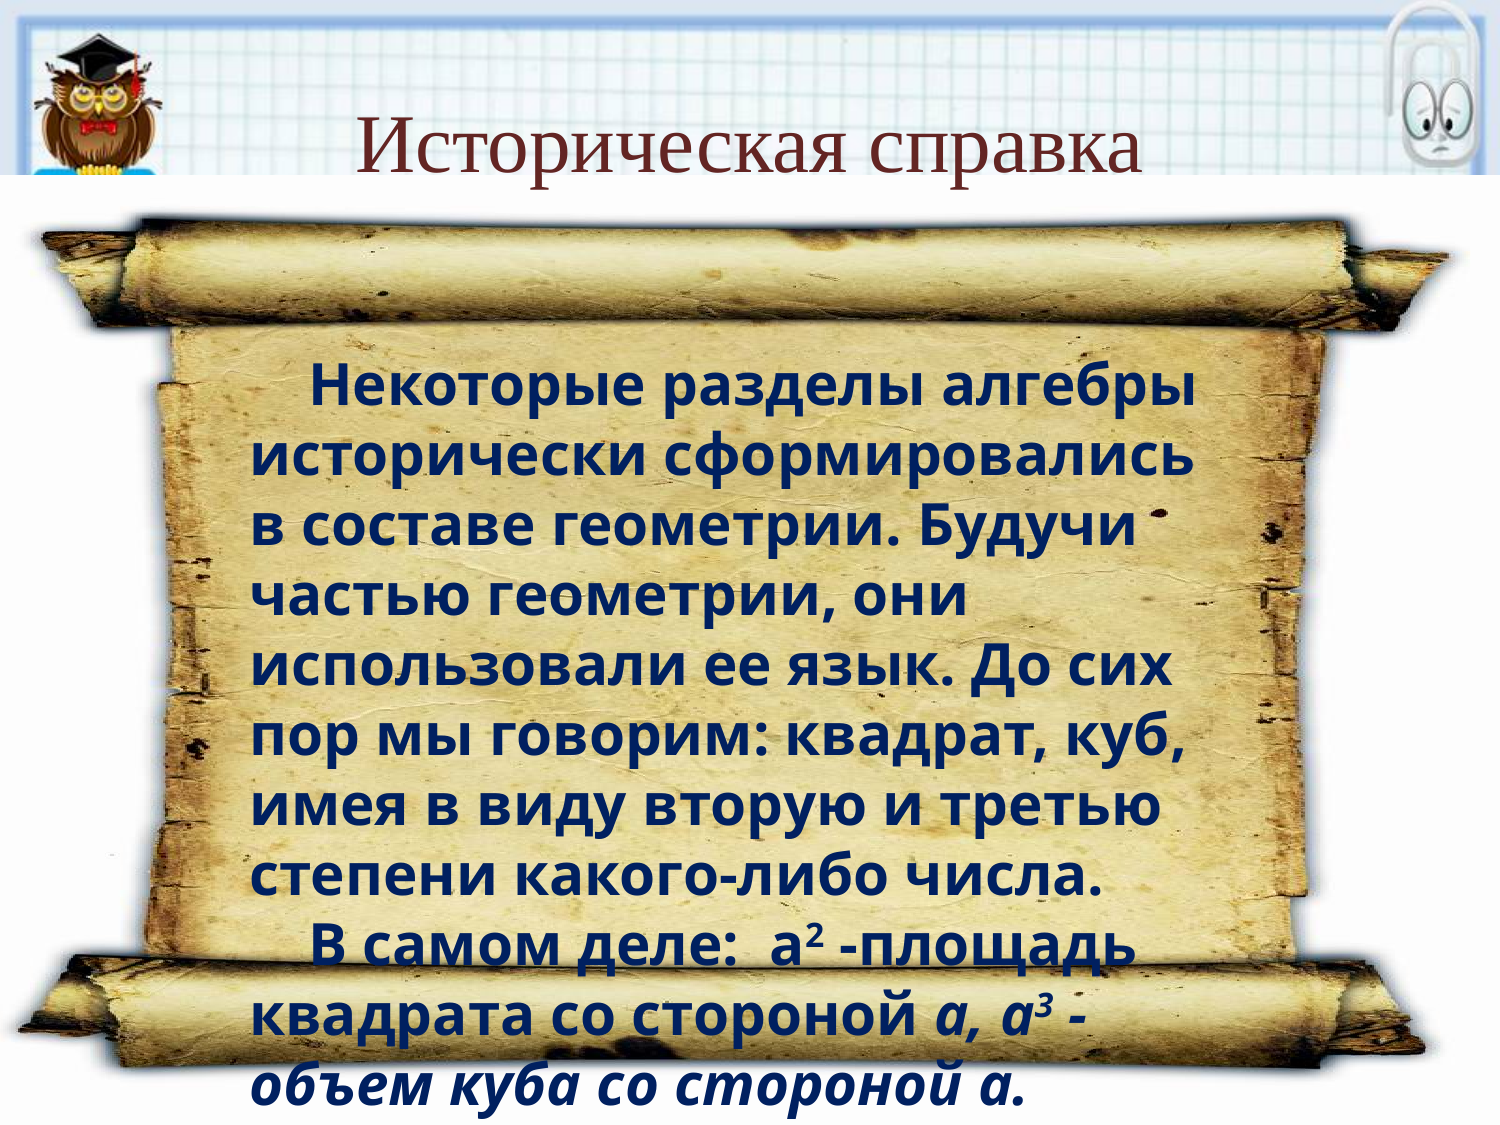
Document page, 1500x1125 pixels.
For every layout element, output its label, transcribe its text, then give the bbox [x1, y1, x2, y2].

title Историческая справка [75, 45, 1425, 174]
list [0, 175, 1500, 1125]
picture [0, 0, 1500, 175]
